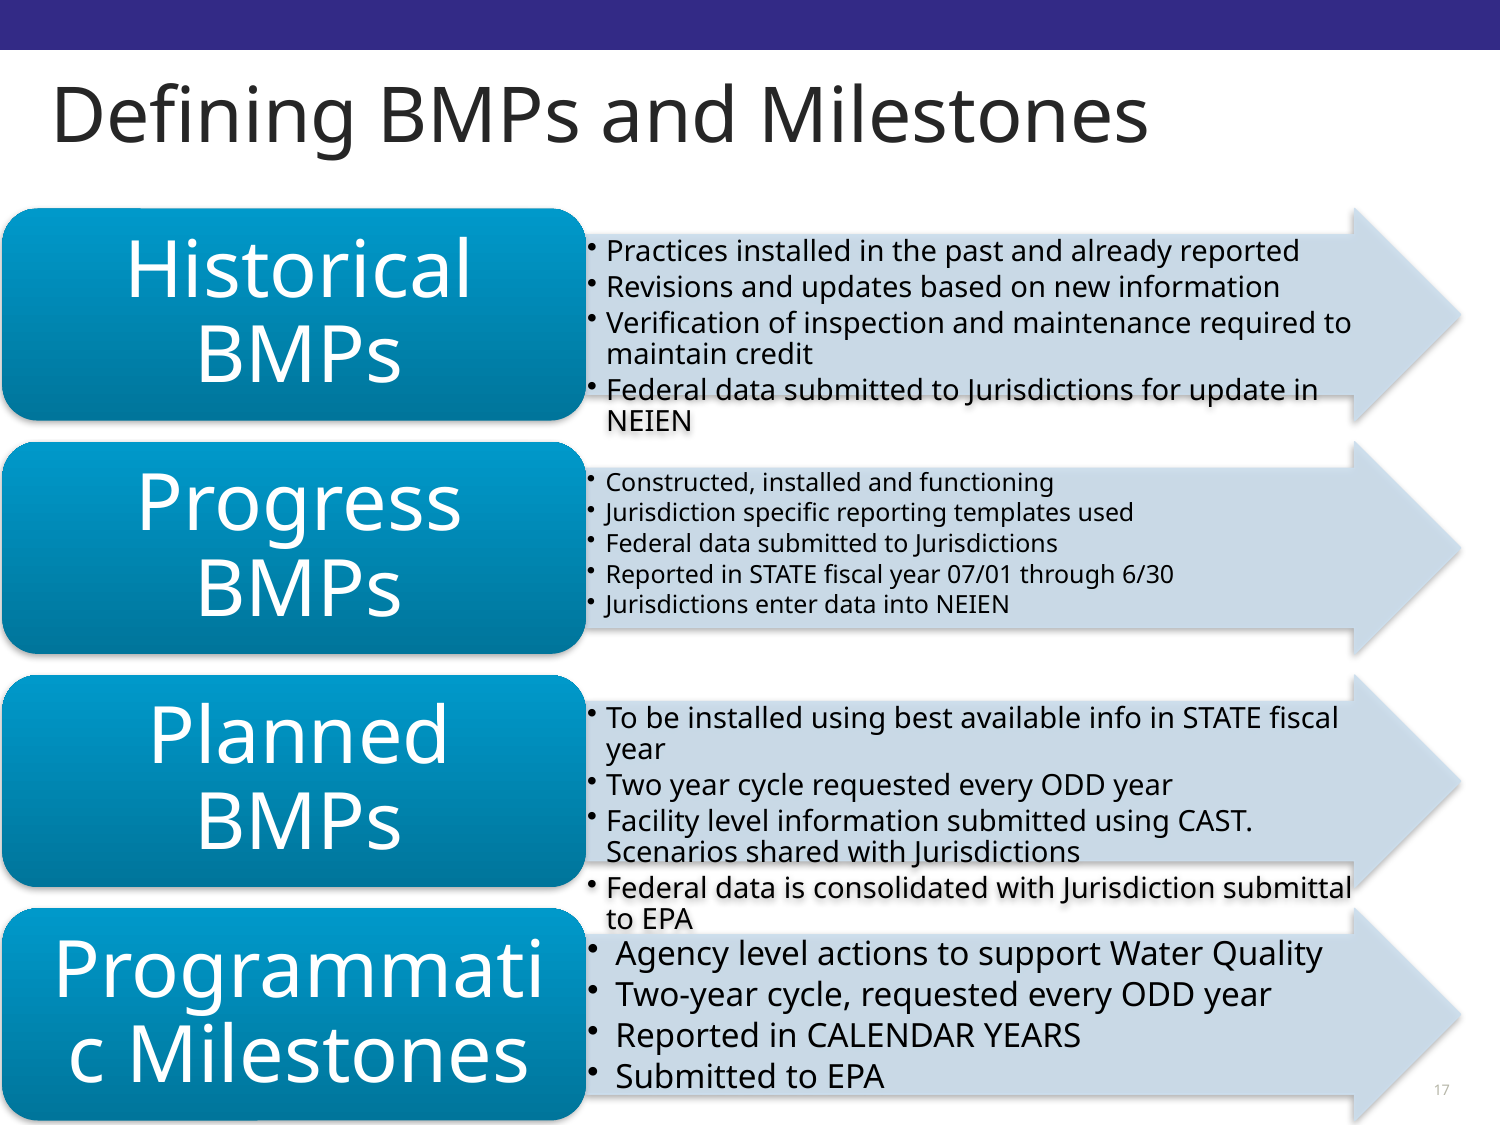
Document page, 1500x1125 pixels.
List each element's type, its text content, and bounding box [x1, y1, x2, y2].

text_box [2, 207, 1461, 1121]
title Defining BMPs and Milestones [49, 74, 1451, 206]
